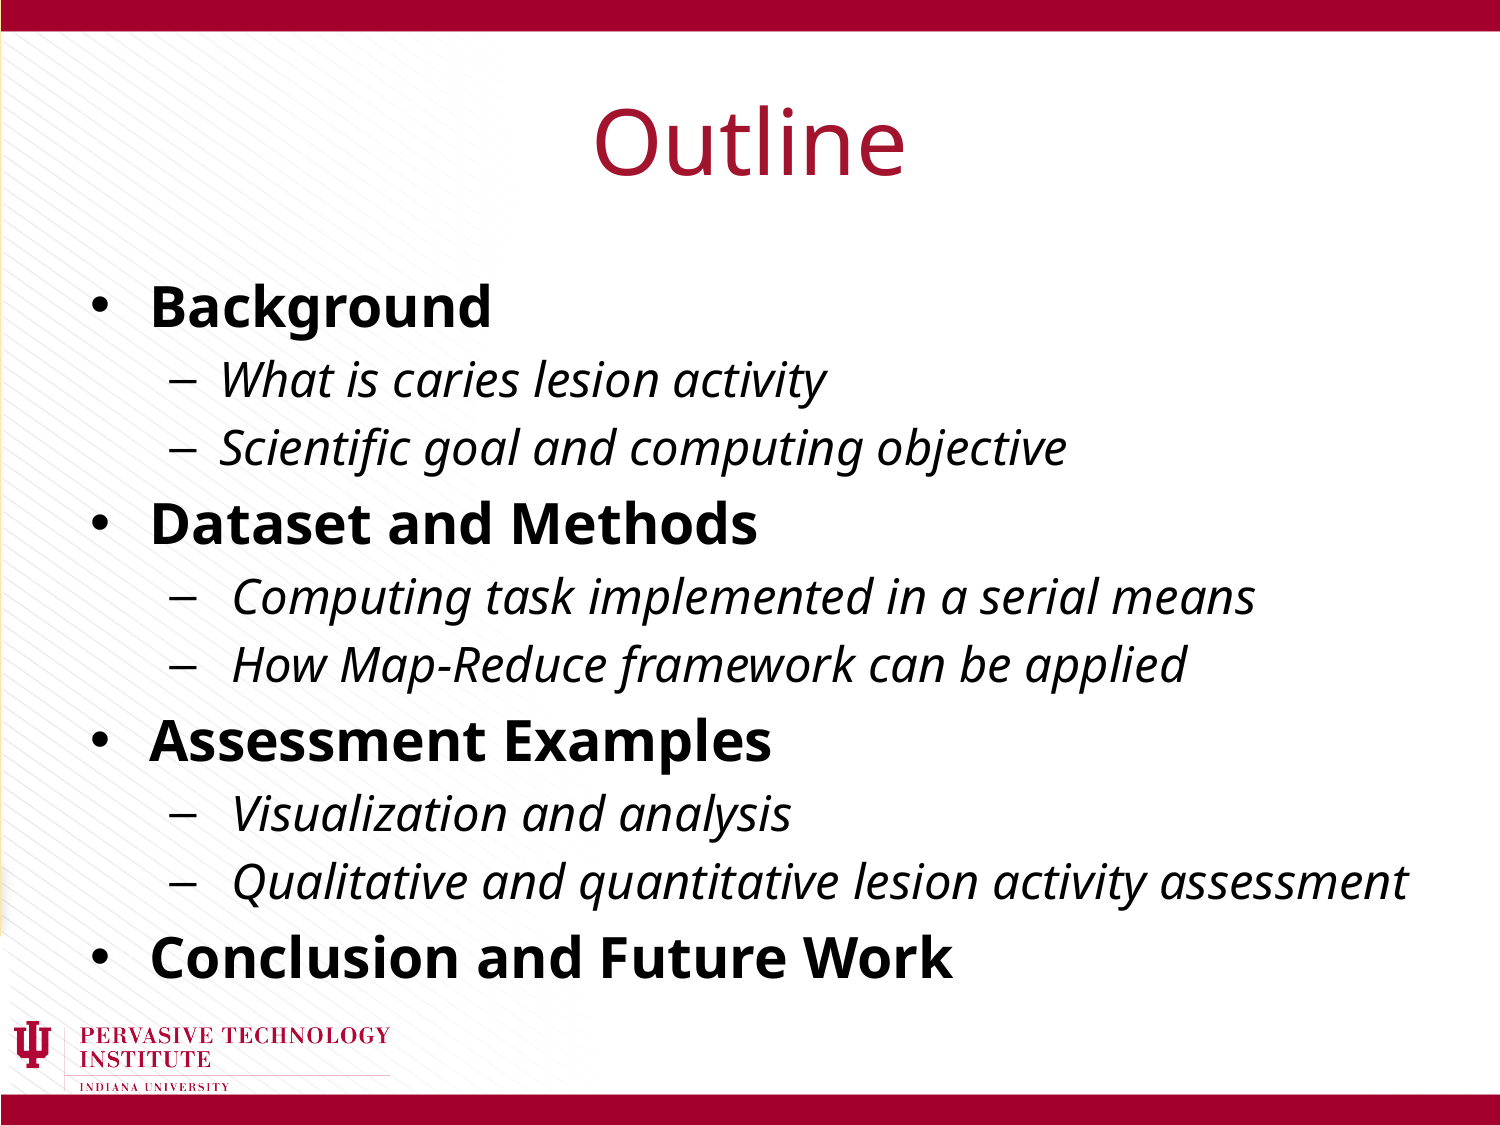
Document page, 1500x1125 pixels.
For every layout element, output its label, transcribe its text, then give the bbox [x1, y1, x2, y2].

picture [0, 0, 1500, 1125]
list Background What is caries lesion activity Scientific goal and computing objective Dataset and Methods Computing task implemented in a serial means How Map-Reduce framework can be applied Assessment Examples Visualization and analysis Qualitative and quantitative lesion activity assessment Conclusion and Future Work [75, 262, 1425, 1005]
title Outline [75, 45, 1425, 233]
